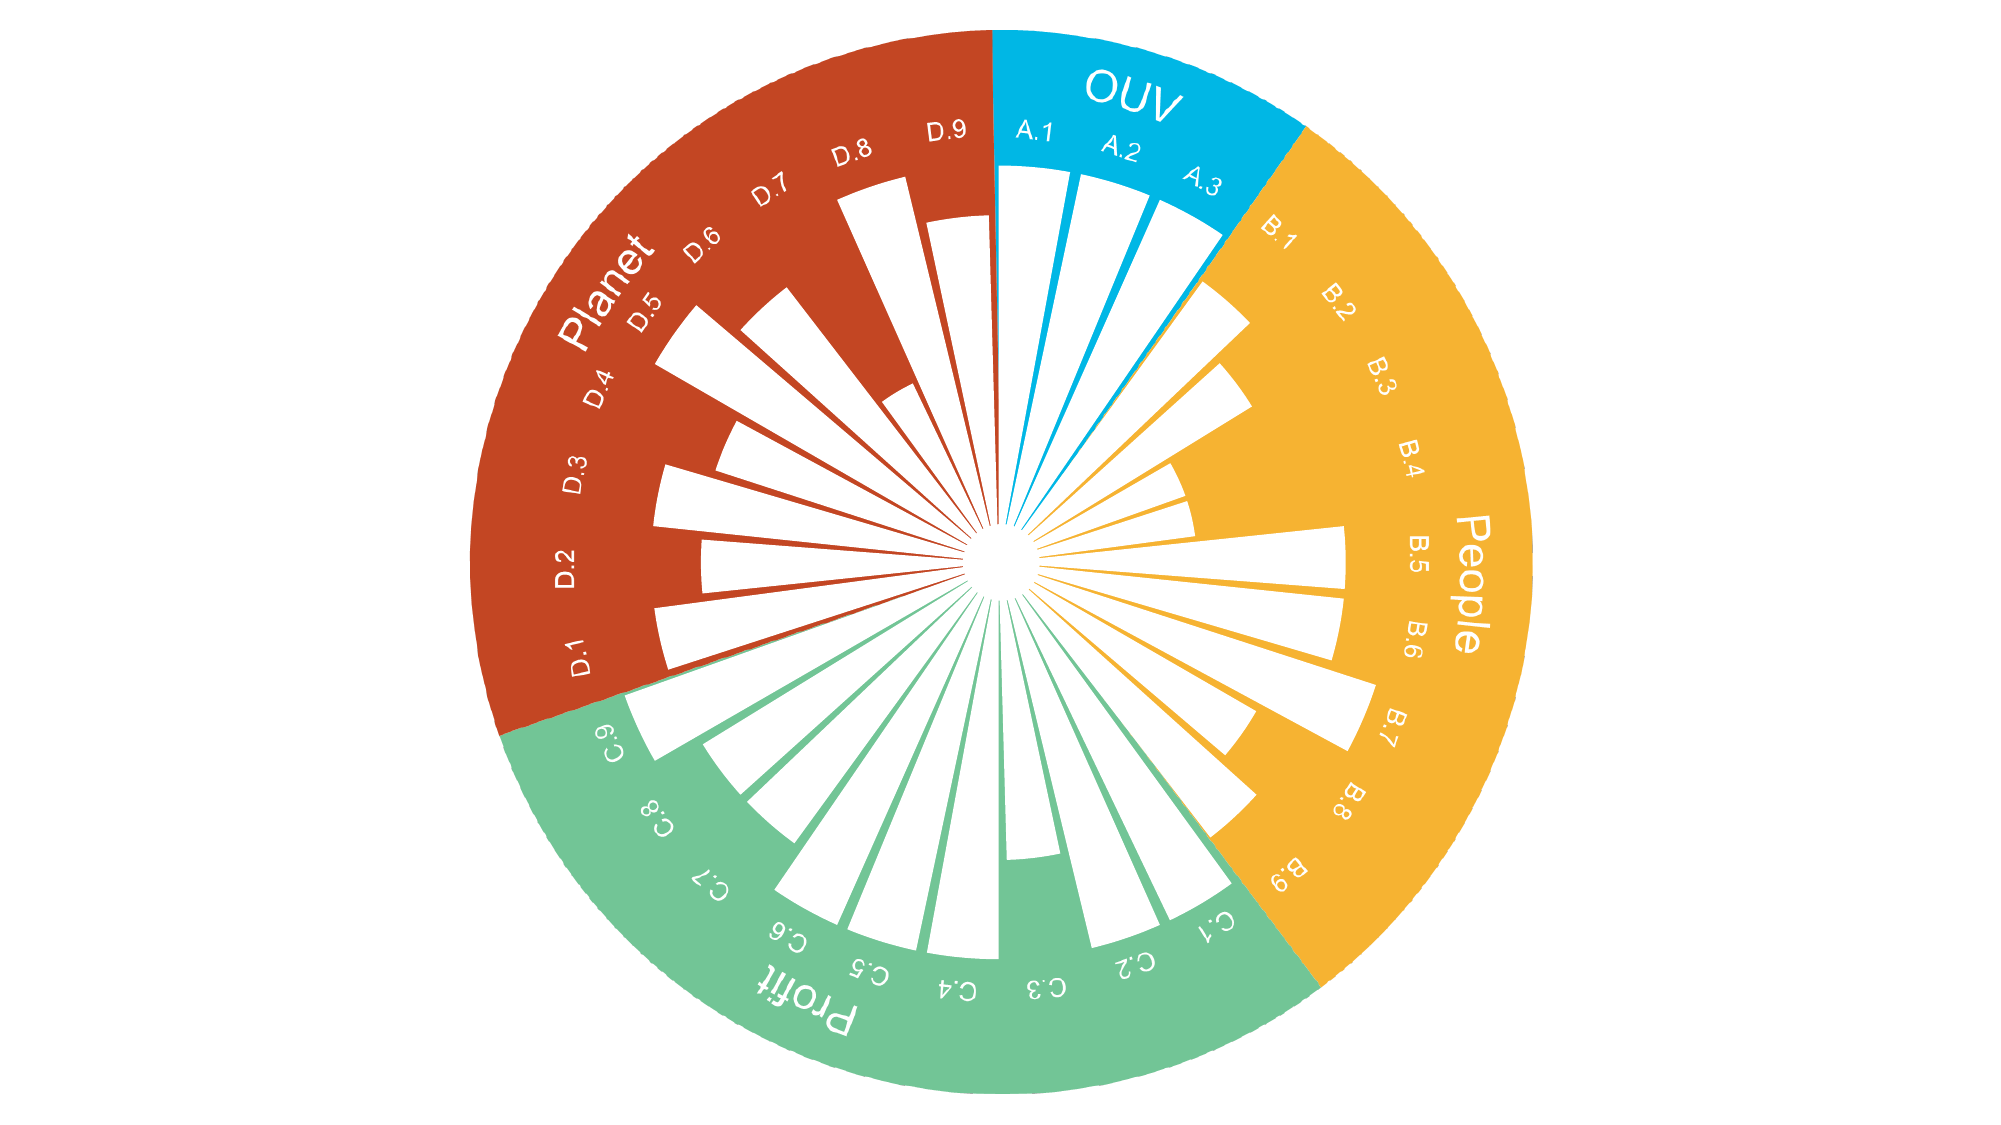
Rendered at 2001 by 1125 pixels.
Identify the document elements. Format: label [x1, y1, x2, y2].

picture [1111, 136, 1116, 149]
picture [1047, 123, 1051, 141]
picture [1122, 77, 1150, 111]
picture [1087, 70, 1117, 102]
picture [1026, 126, 1032, 139]
picture [1156, 87, 1182, 121]
picture [469, 30, 1533, 1094]
chart [585, 149, 1412, 976]
